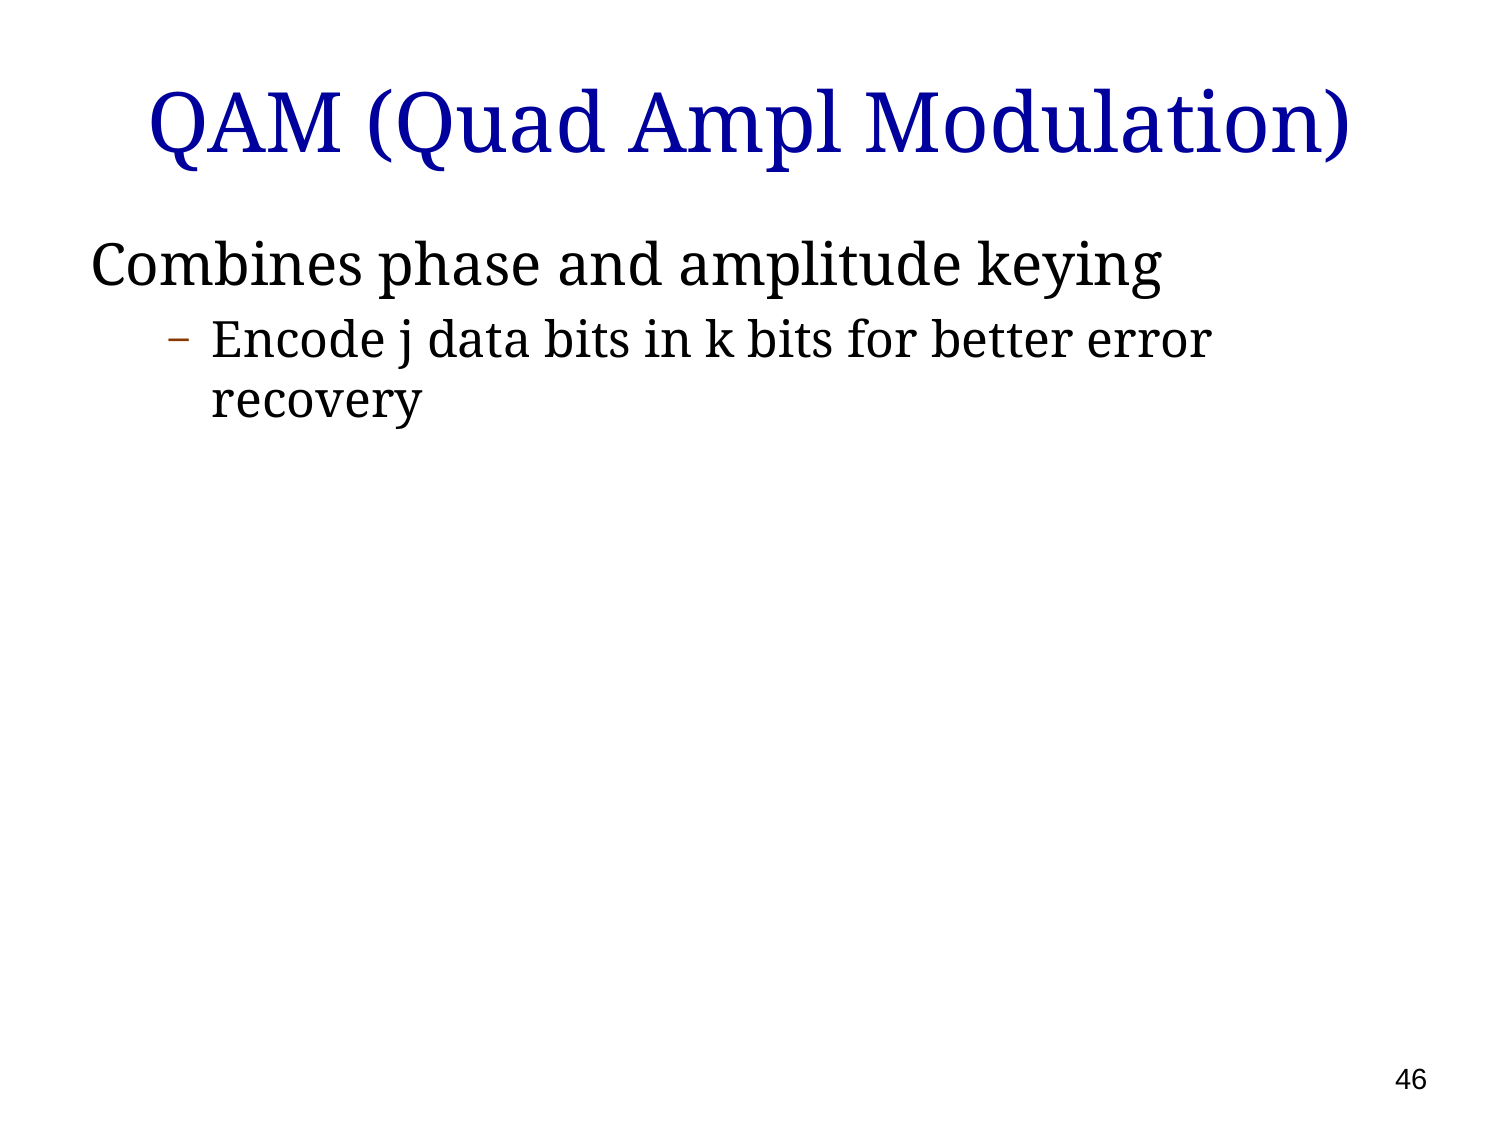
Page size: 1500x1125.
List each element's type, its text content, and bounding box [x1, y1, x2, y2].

list Combines phase and amplitude keying Encode j data bits in k bits for better error recovery [74, 219, 1426, 963]
title QAM (Quad Ampl Modulation) [74, 47, 1426, 191]
slide_number 46 [1092, 1024, 1443, 1103]
